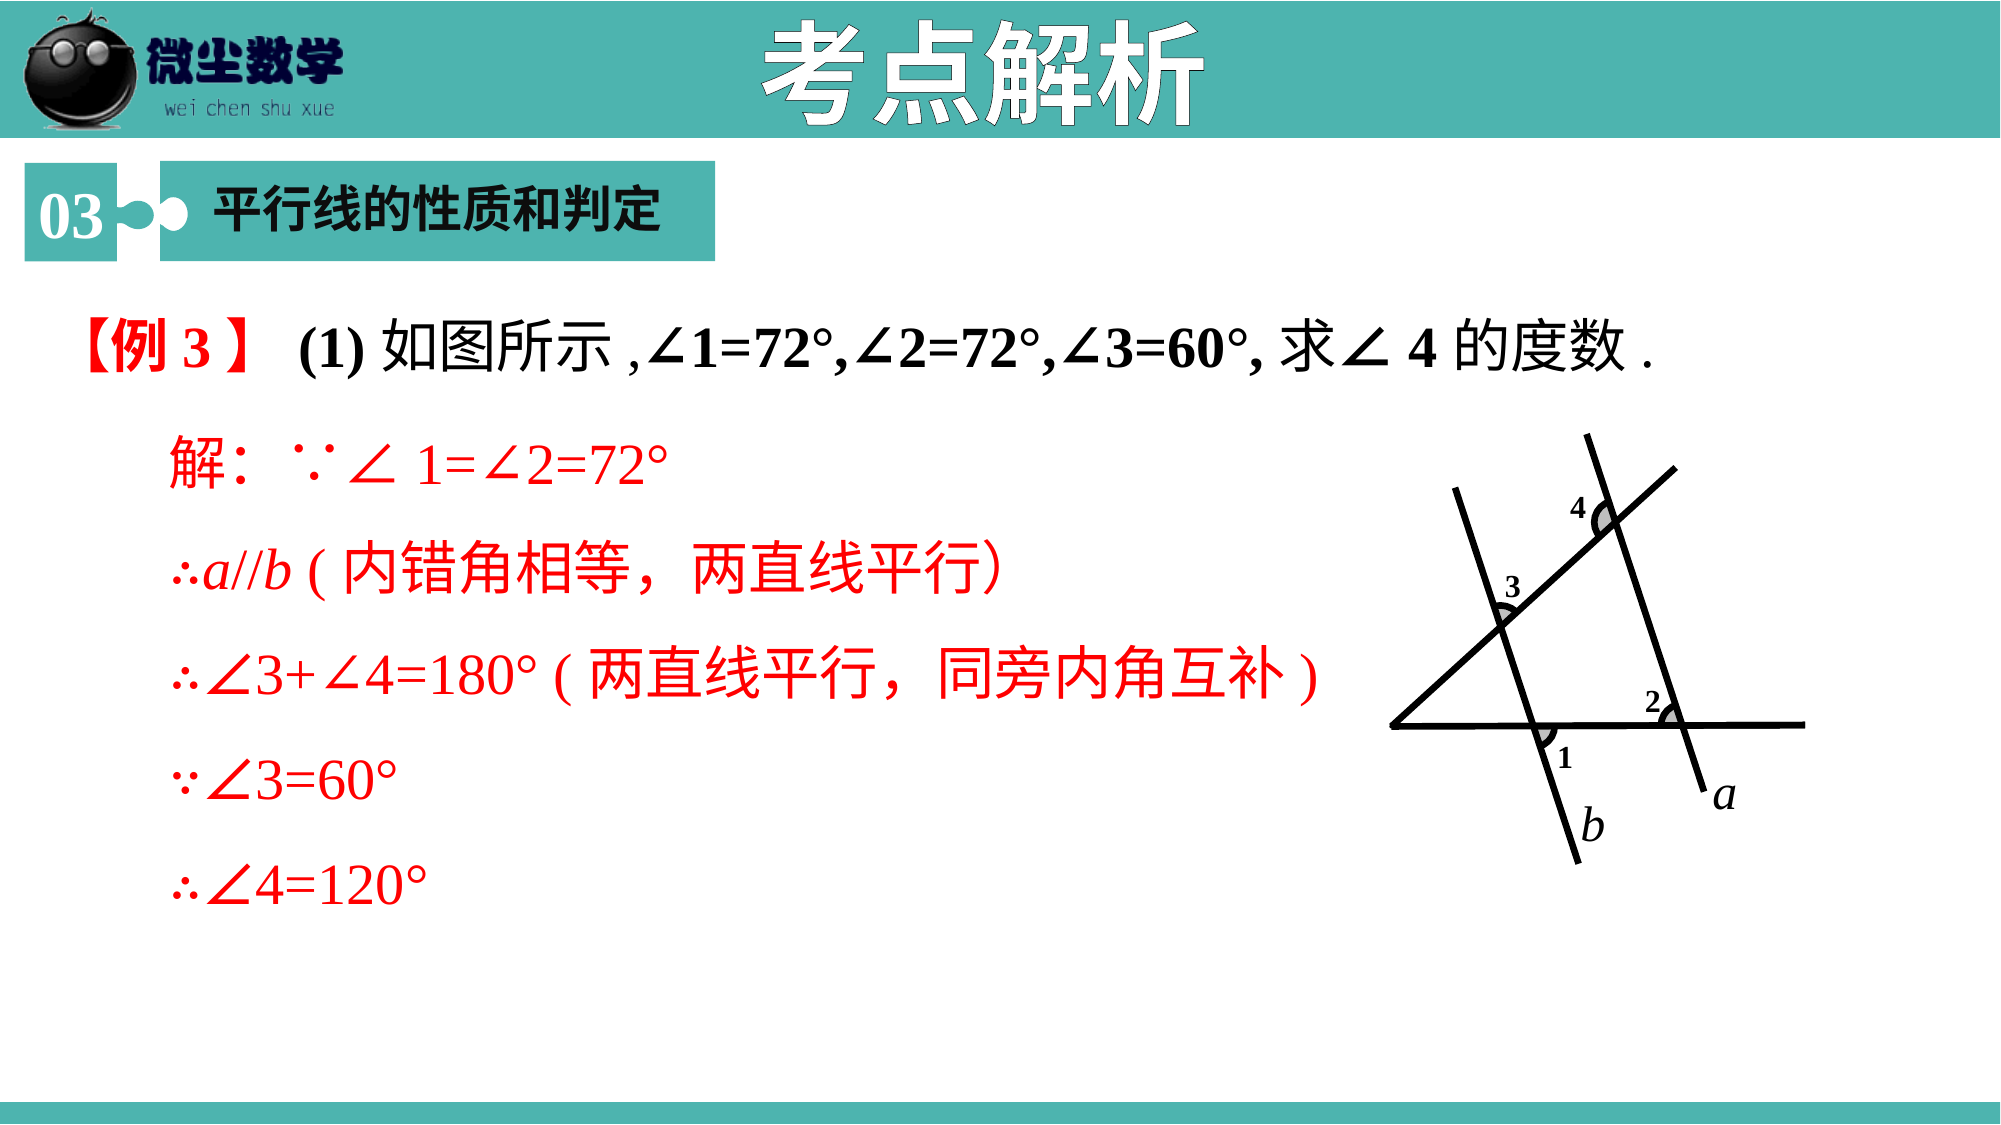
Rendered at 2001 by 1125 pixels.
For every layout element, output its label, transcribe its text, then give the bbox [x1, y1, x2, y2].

text_box 03 [24, 162, 154, 262]
text_box 考点解析 [742, 0, 1223, 146]
text_box 【例3】(1)如图所示,∠1=72°,∠2=72°,∠3=60°,求∠4的度数. [37, 266, 1886, 387]
text_box 平行线的性质和判定 [160, 160, 716, 262]
picture [0, 1, 2001, 1124]
text_box 解：∵∠1=∠2=72° ∴a//b (内错角相等，两直线平行） ∴∠3+∠4=180° (两直线平行，同旁内角互补) ∵∠3=60° ∴∠4=120° [153, 384, 1378, 924]
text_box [1377, 420, 1819, 878]
